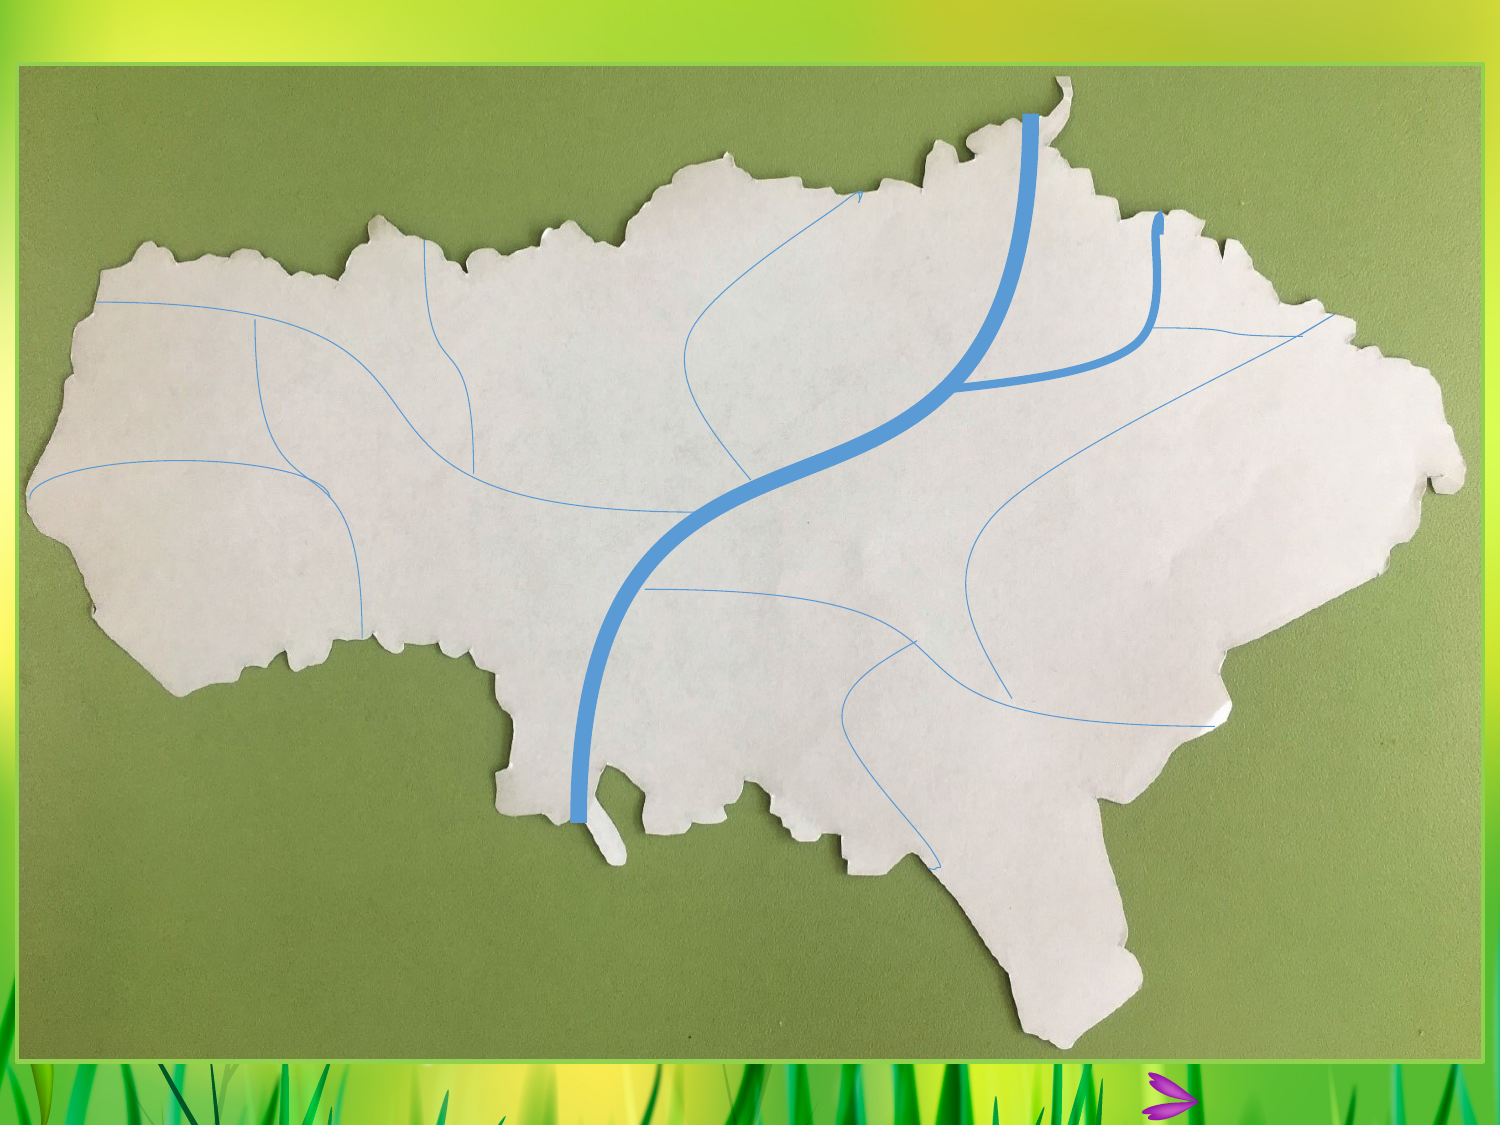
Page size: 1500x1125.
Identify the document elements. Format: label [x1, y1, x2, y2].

text_box [148, 425, 469, 533]
text_box [332, 332, 566, 382]
text_box [96, 302, 699, 513]
picture [0, 0, 1500, 1125]
text_box [449, 242, 1160, 695]
text_box [644, 589, 1215, 727]
text_box [1152, 327, 1303, 337]
